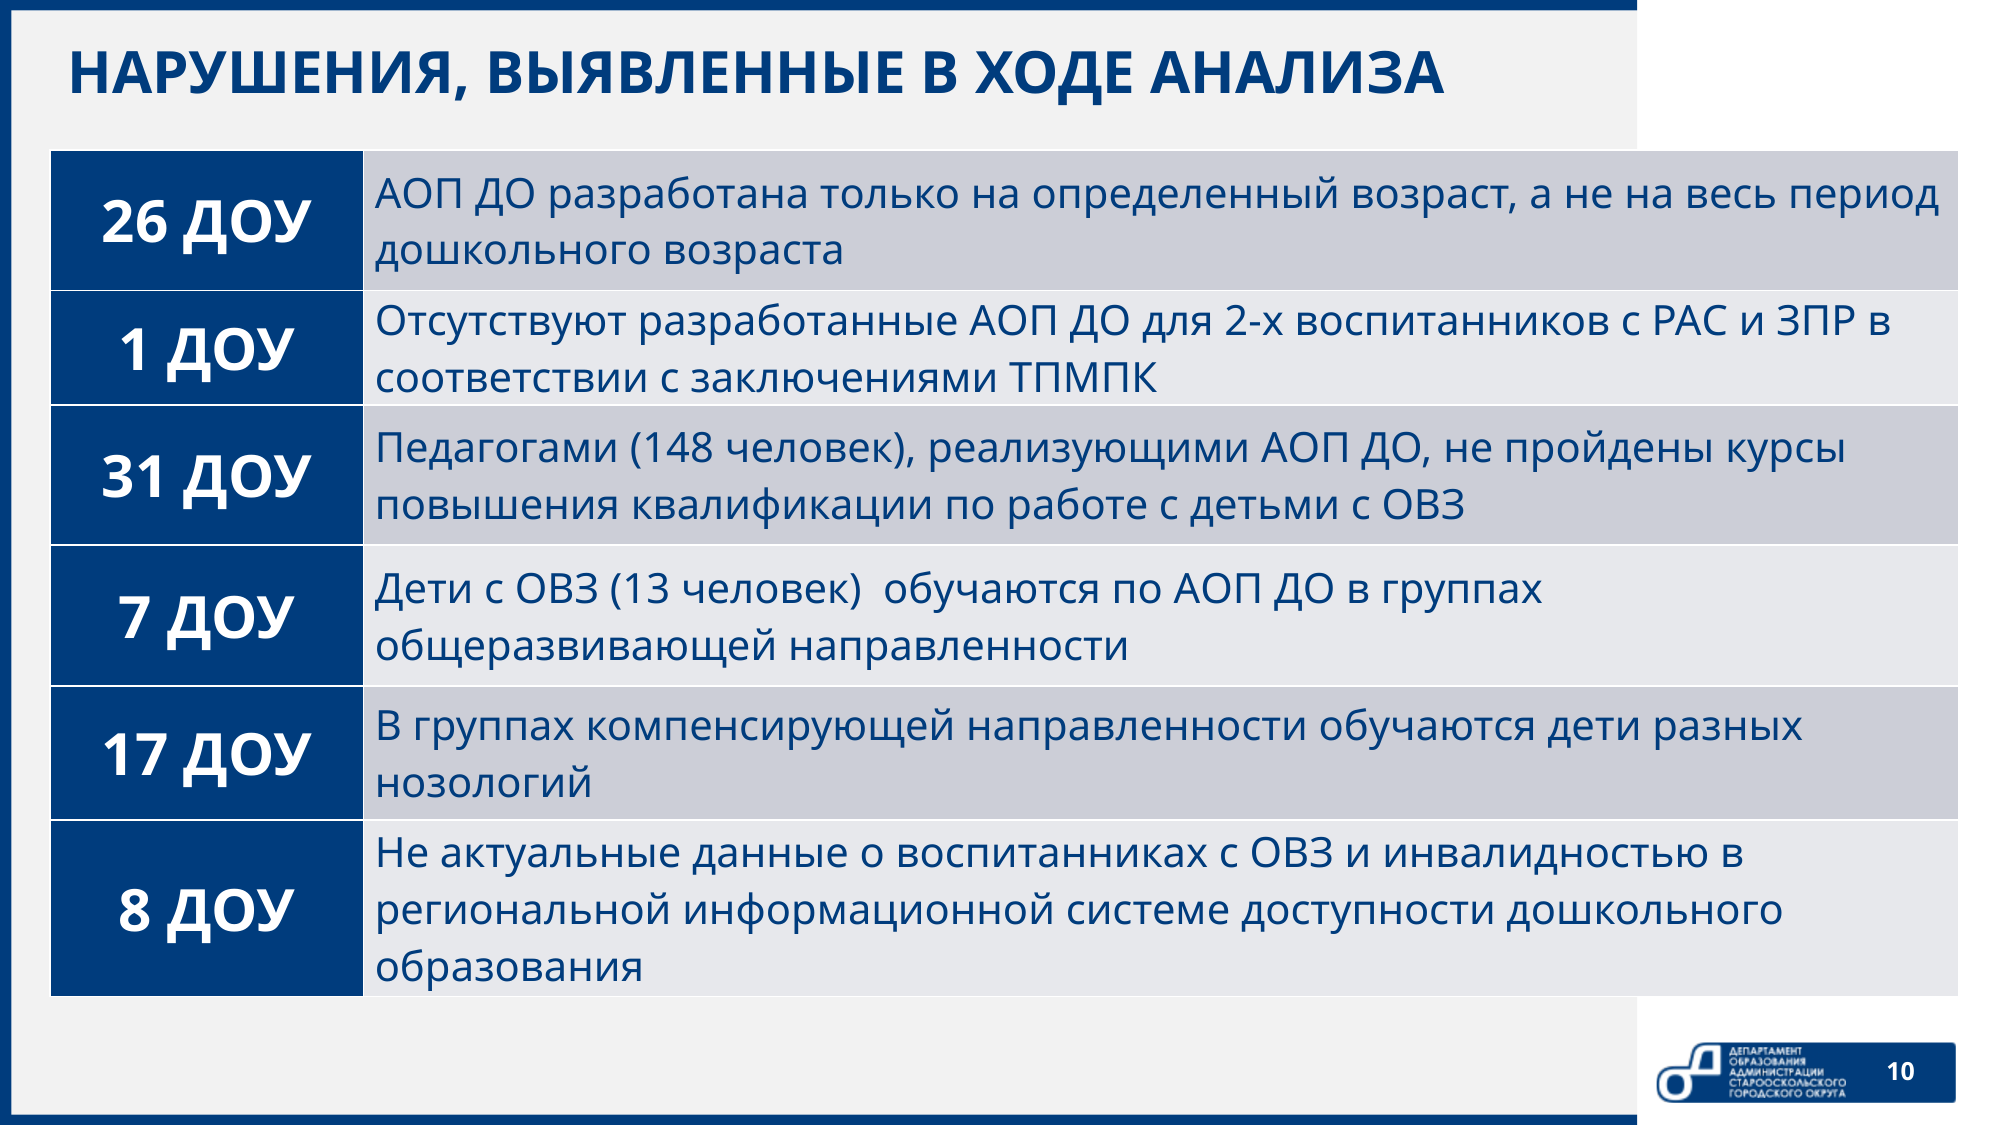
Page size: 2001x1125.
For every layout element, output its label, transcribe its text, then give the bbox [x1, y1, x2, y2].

table_cell Дети с ОВЗ (13 человек) обучаются по АОП ДО в группах общеразвивающей направленности [364, 546, 1958, 685]
table_cell 1 ДОУ [51, 291, 363, 404]
table_cell Не актуальные данные о воспитанниках с ОВЗ и инвалидностью в региональной информационной системе доступности дошкольного образования [364, 821, 1958, 996]
table_cell 31 ДОУ [51, 406, 363, 544]
table_cell Педагогами (148 человек), реализующими АОП ДО, не пройдены курсы повышения квалификации по работе с детьми с ОВЗ [364, 406, 1958, 544]
table_cell 8 ДОУ [51, 821, 363, 996]
table_cell 17 ДОУ [51, 687, 363, 819]
table_cell В группах компенсирующей направленности обучаются дети разных нозологий [364, 687, 1958, 819]
table_cell 7 ДОУ [51, 546, 363, 685]
picture [1657, 1043, 1955, 1102]
text_box Нарушения, выявленные в ходе анализа [67, 0, 2000, 154]
table_header 26 ДОУ [51, 151, 363, 290]
table_cell Отсутствуют разработанные АОП ДО для 2-х воспитанников с РАС и ЗПР в соответствии с заключениями ТПМПК [364, 291, 1958, 404]
slide_number 10 [1877, 1050, 1924, 1096]
table_header АОП ДО разработана только на определенный возраст, а не на весь период дошкольного возраста [364, 151, 1958, 290]
